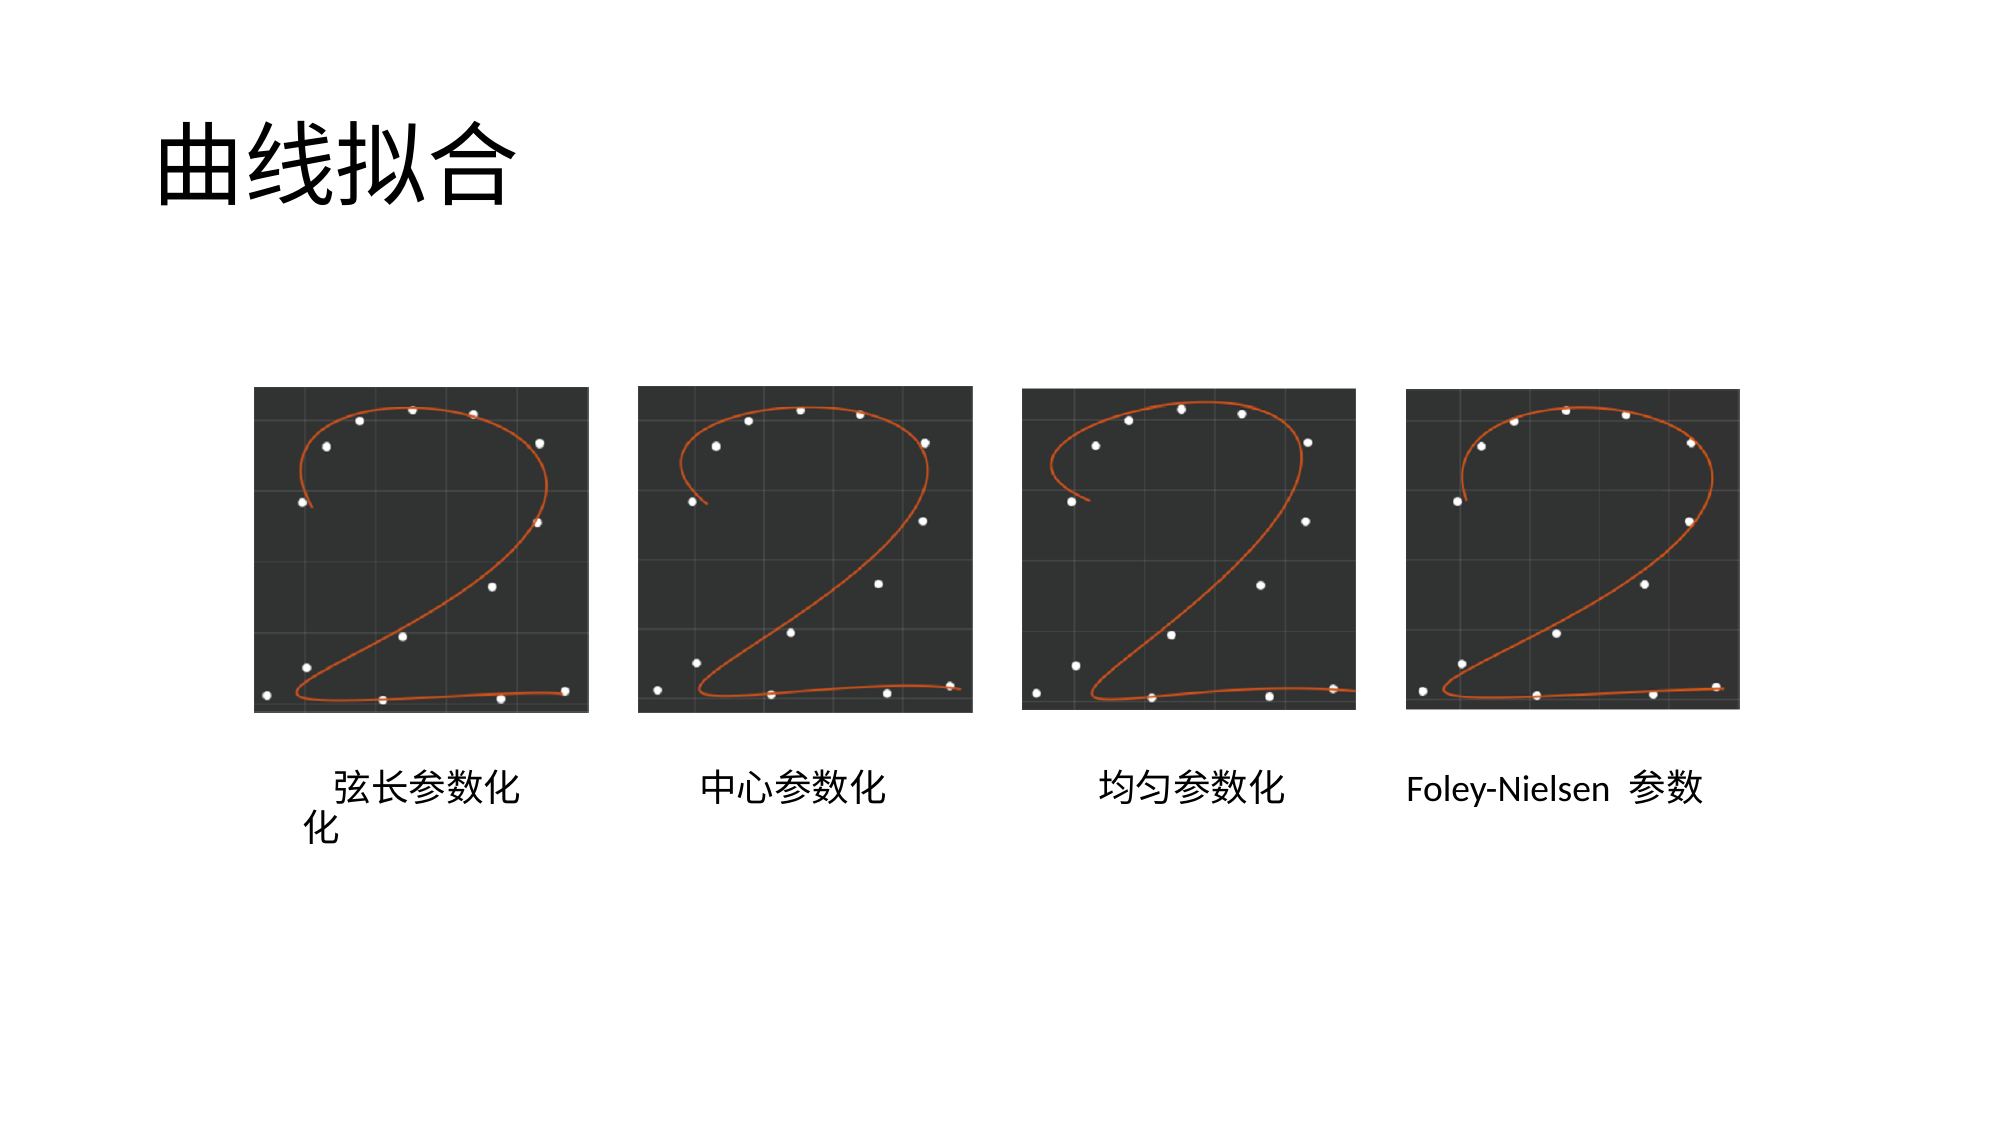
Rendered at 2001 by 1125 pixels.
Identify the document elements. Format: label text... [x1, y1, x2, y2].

picture [248, 384, 1751, 718]
list 弦长参数化 中心参数化 均匀参数化 Foley-Nielsen 参数化 [249, 761, 1750, 954]
title 曲线拟合 [137, 59, 1863, 278]
